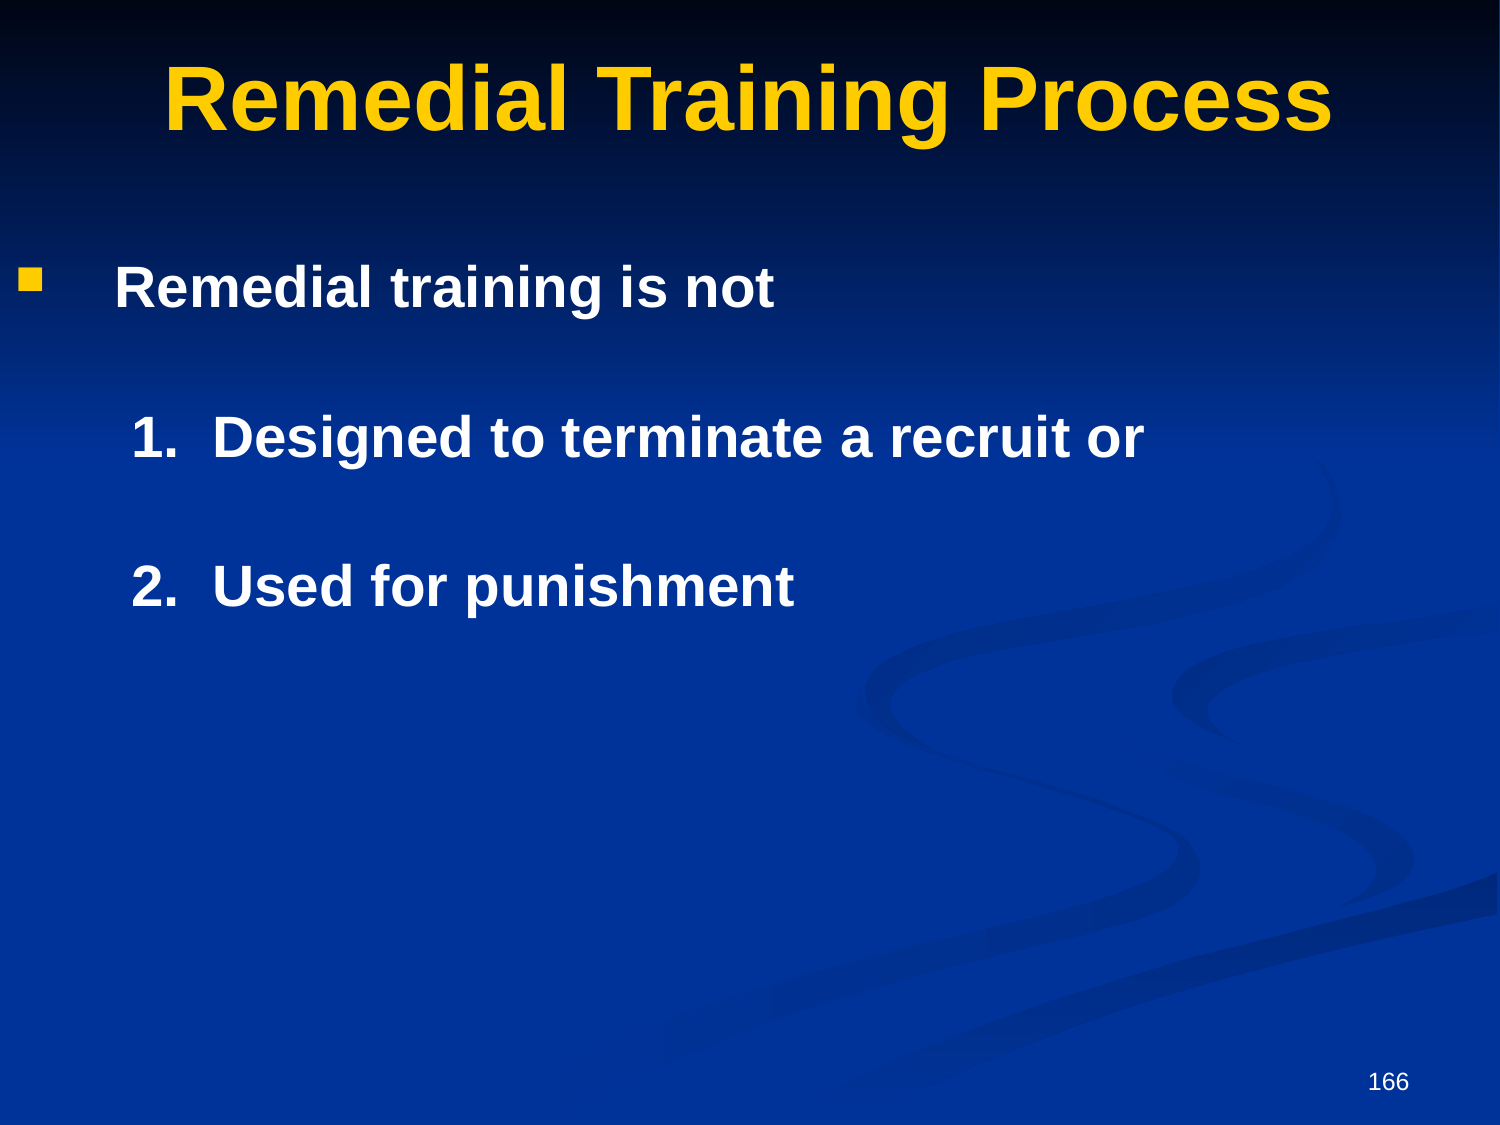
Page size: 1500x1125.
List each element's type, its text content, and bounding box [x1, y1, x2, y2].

list Remedial training is not 1. Designed to terminate a recruit or 2. Used for punishment [0, 249, 1500, 993]
slide_number 166 [1074, 1024, 1426, 1104]
title Remedial Training Process [74, 0, 1426, 188]
